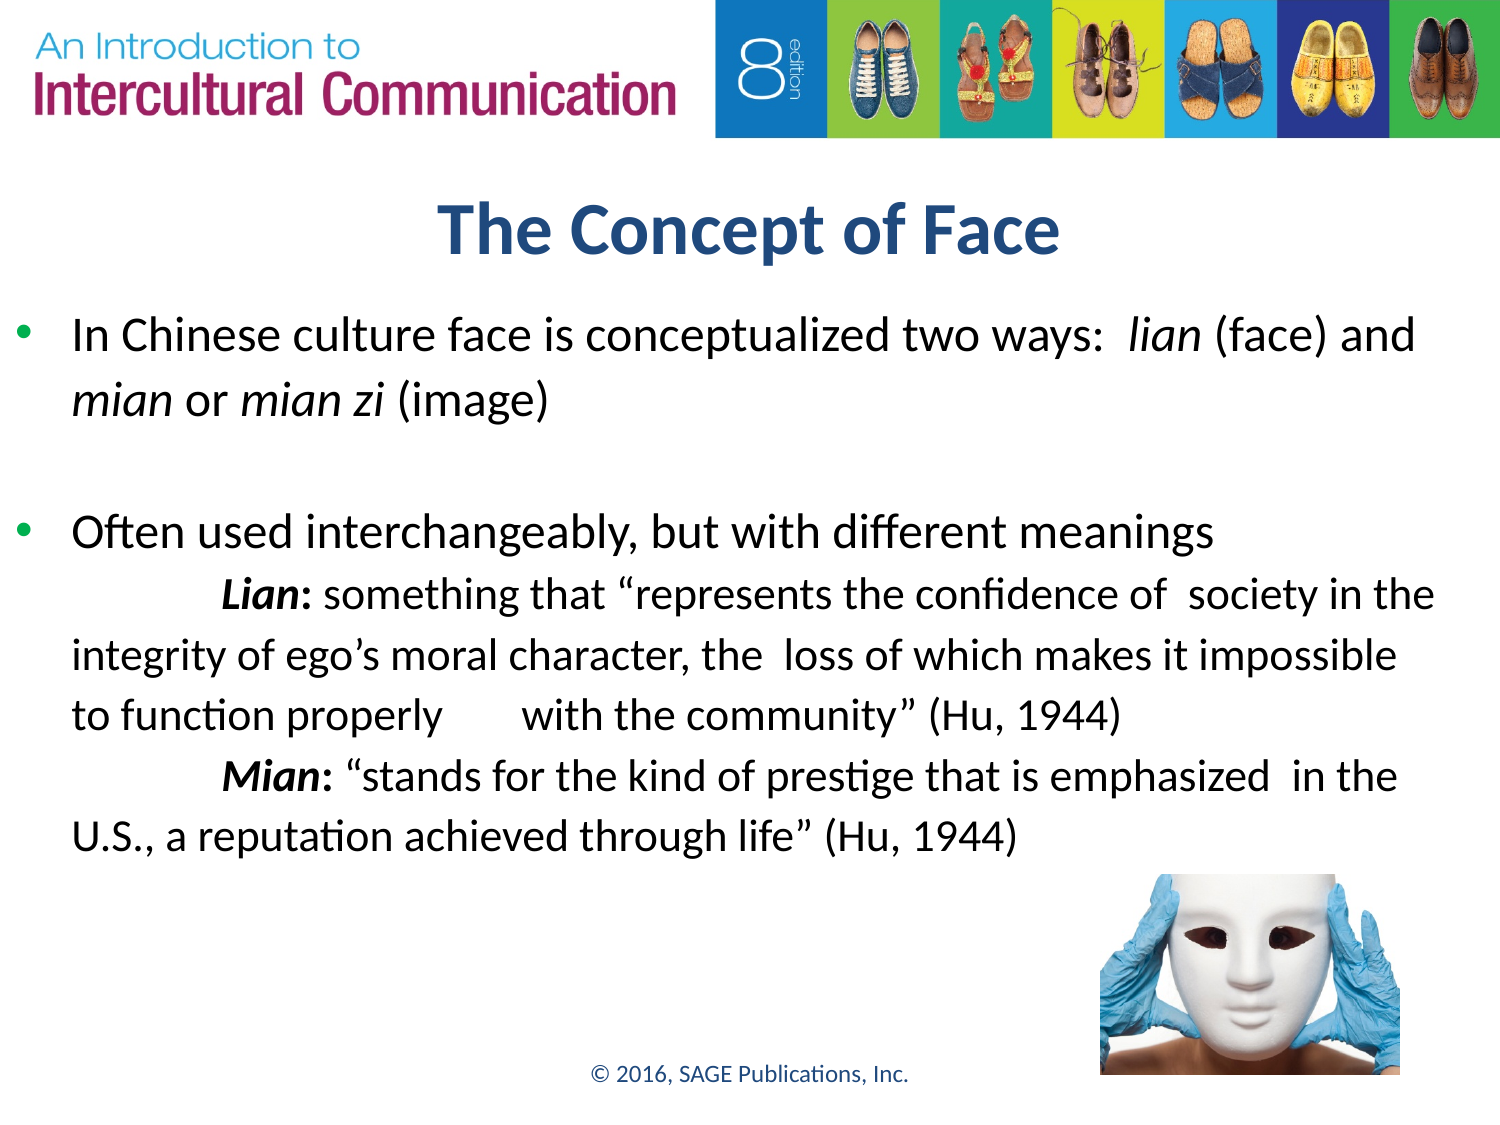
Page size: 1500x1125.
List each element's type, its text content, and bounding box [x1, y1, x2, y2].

picture [0, 0, 1500, 162]
footer © 2016, SAGE Publications, Inc. [512, 1042, 988, 1103]
picture [0, 288, 1500, 1125]
title The Concept of Face [0, 162, 1500, 288]
list In Chinese culture face is conceptualized two ways: lian (face) and mian or mian zi (image) Often used interchangeably, but with different meanings Lian: something that “represents the confidence of society in the integrity of ego’s moral character, the loss of which makes it impossible to function properly with the community” (Hu, 1944) Mian: “stands for the kind of prestige that is emphasized in the U.S., a reputation achieved through life” (Hu, 1944) [0, 287, 1463, 975]
